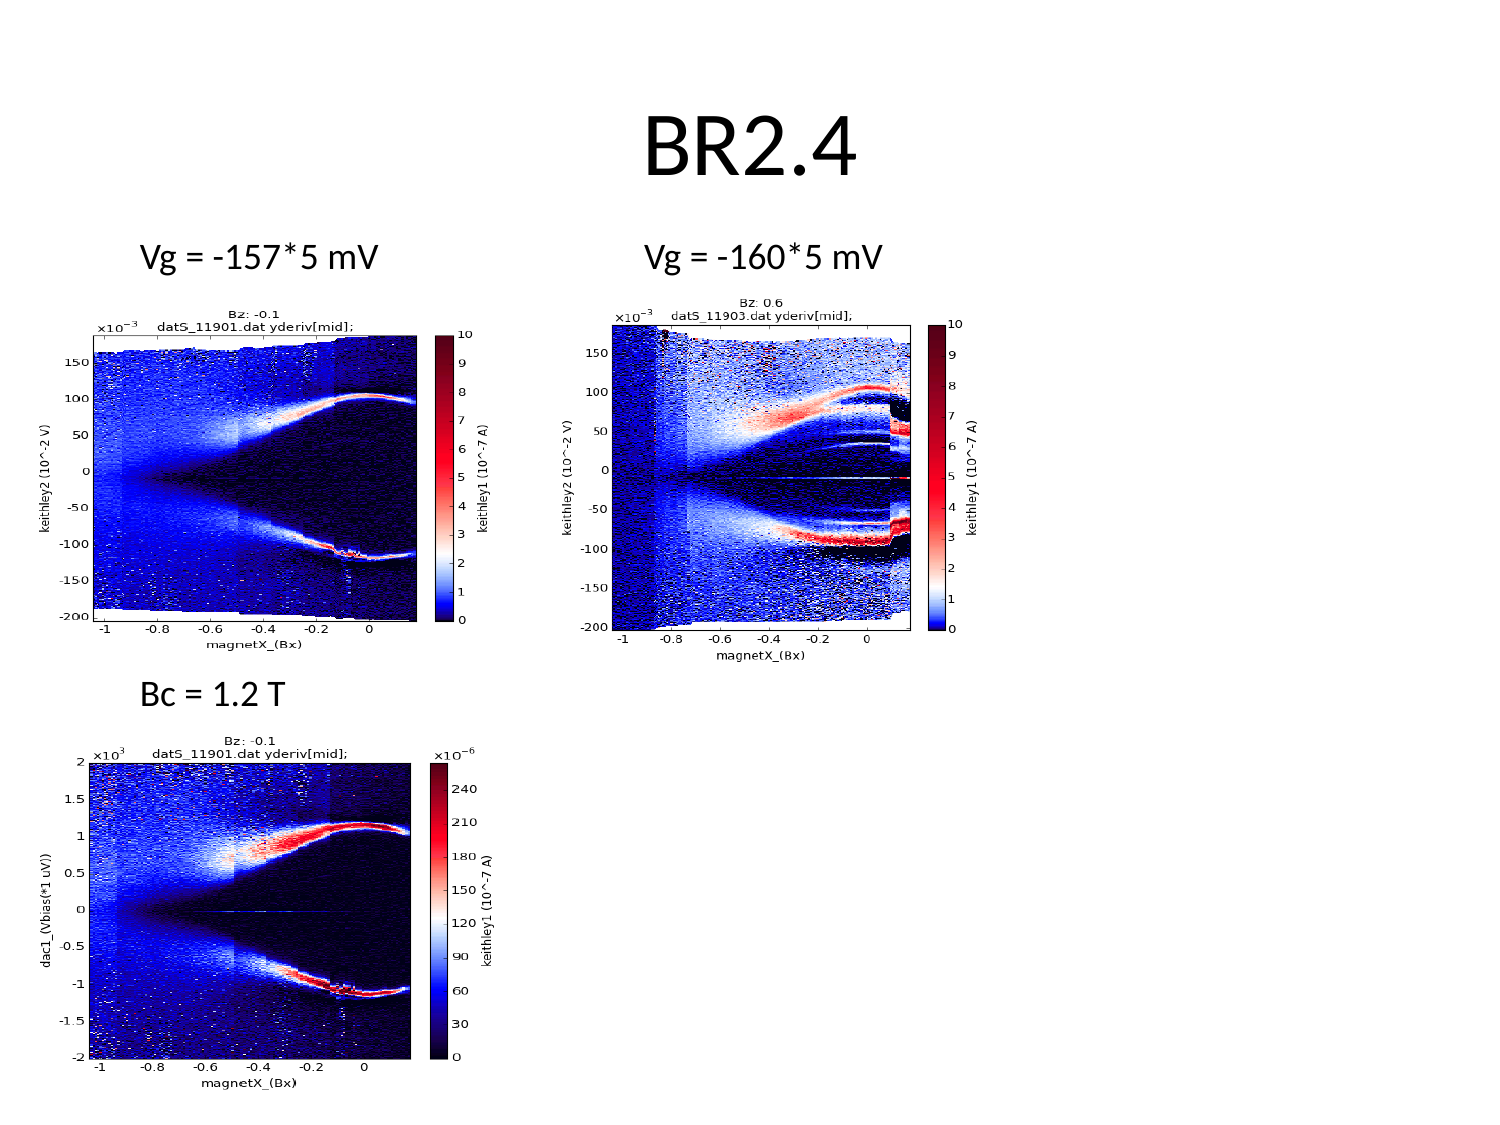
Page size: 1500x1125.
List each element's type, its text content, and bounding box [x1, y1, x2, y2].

text_box Bc = 1.2 T [124, 672, 413, 722]
picture [26, 724, 511, 1102]
picture [26, 297, 511, 662]
text_box Vg = -157*5 mV [124, 224, 413, 285]
picture [549, 285, 997, 675]
title BR2.4 [75, 45, 1425, 233]
text_box Vg = -160*5 mV [629, 224, 917, 283]
